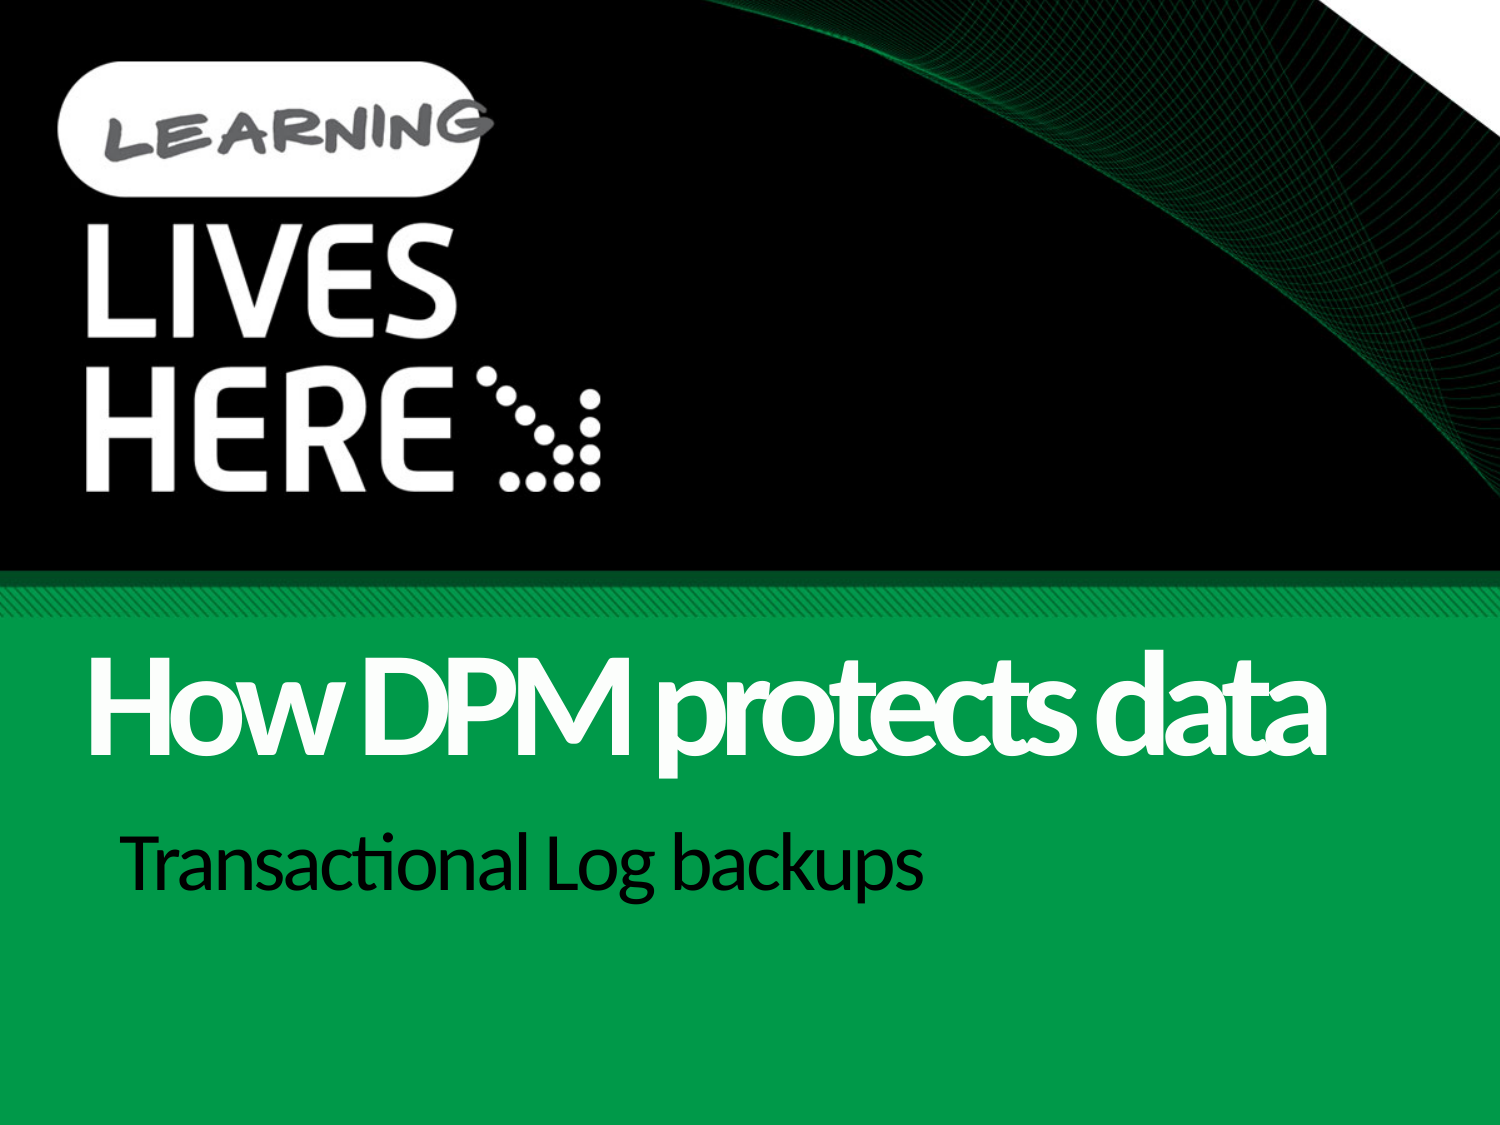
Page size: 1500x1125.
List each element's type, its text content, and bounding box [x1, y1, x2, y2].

picture [0, 0, 1500, 1125]
list How DPM protects data [83, 625, 1344, 800]
title Transactional Log backups [119, 818, 1375, 943]
